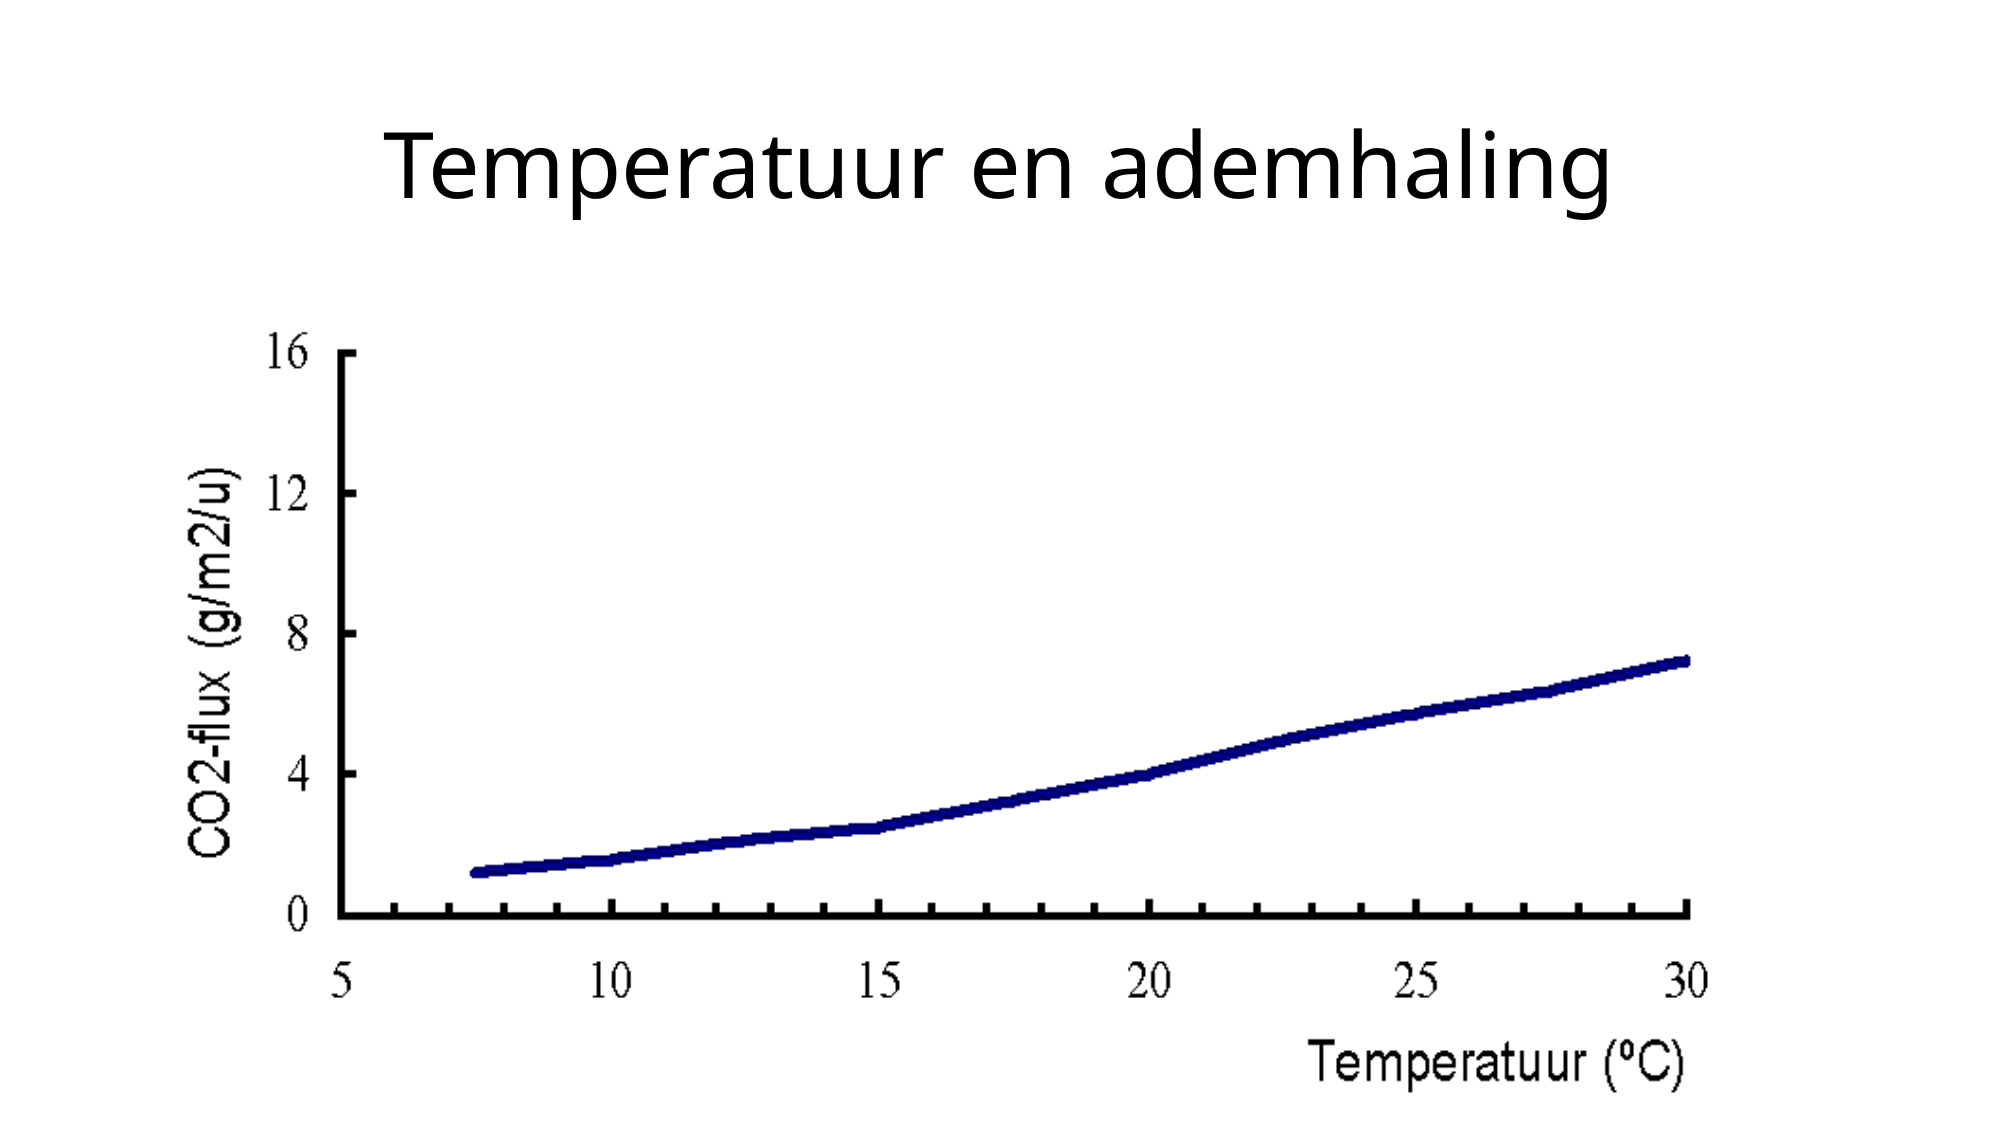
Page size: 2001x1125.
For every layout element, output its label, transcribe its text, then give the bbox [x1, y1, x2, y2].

title Temperatuur en ademhaling [137, 59, 1863, 278]
picture [160, 291, 1740, 1125]
